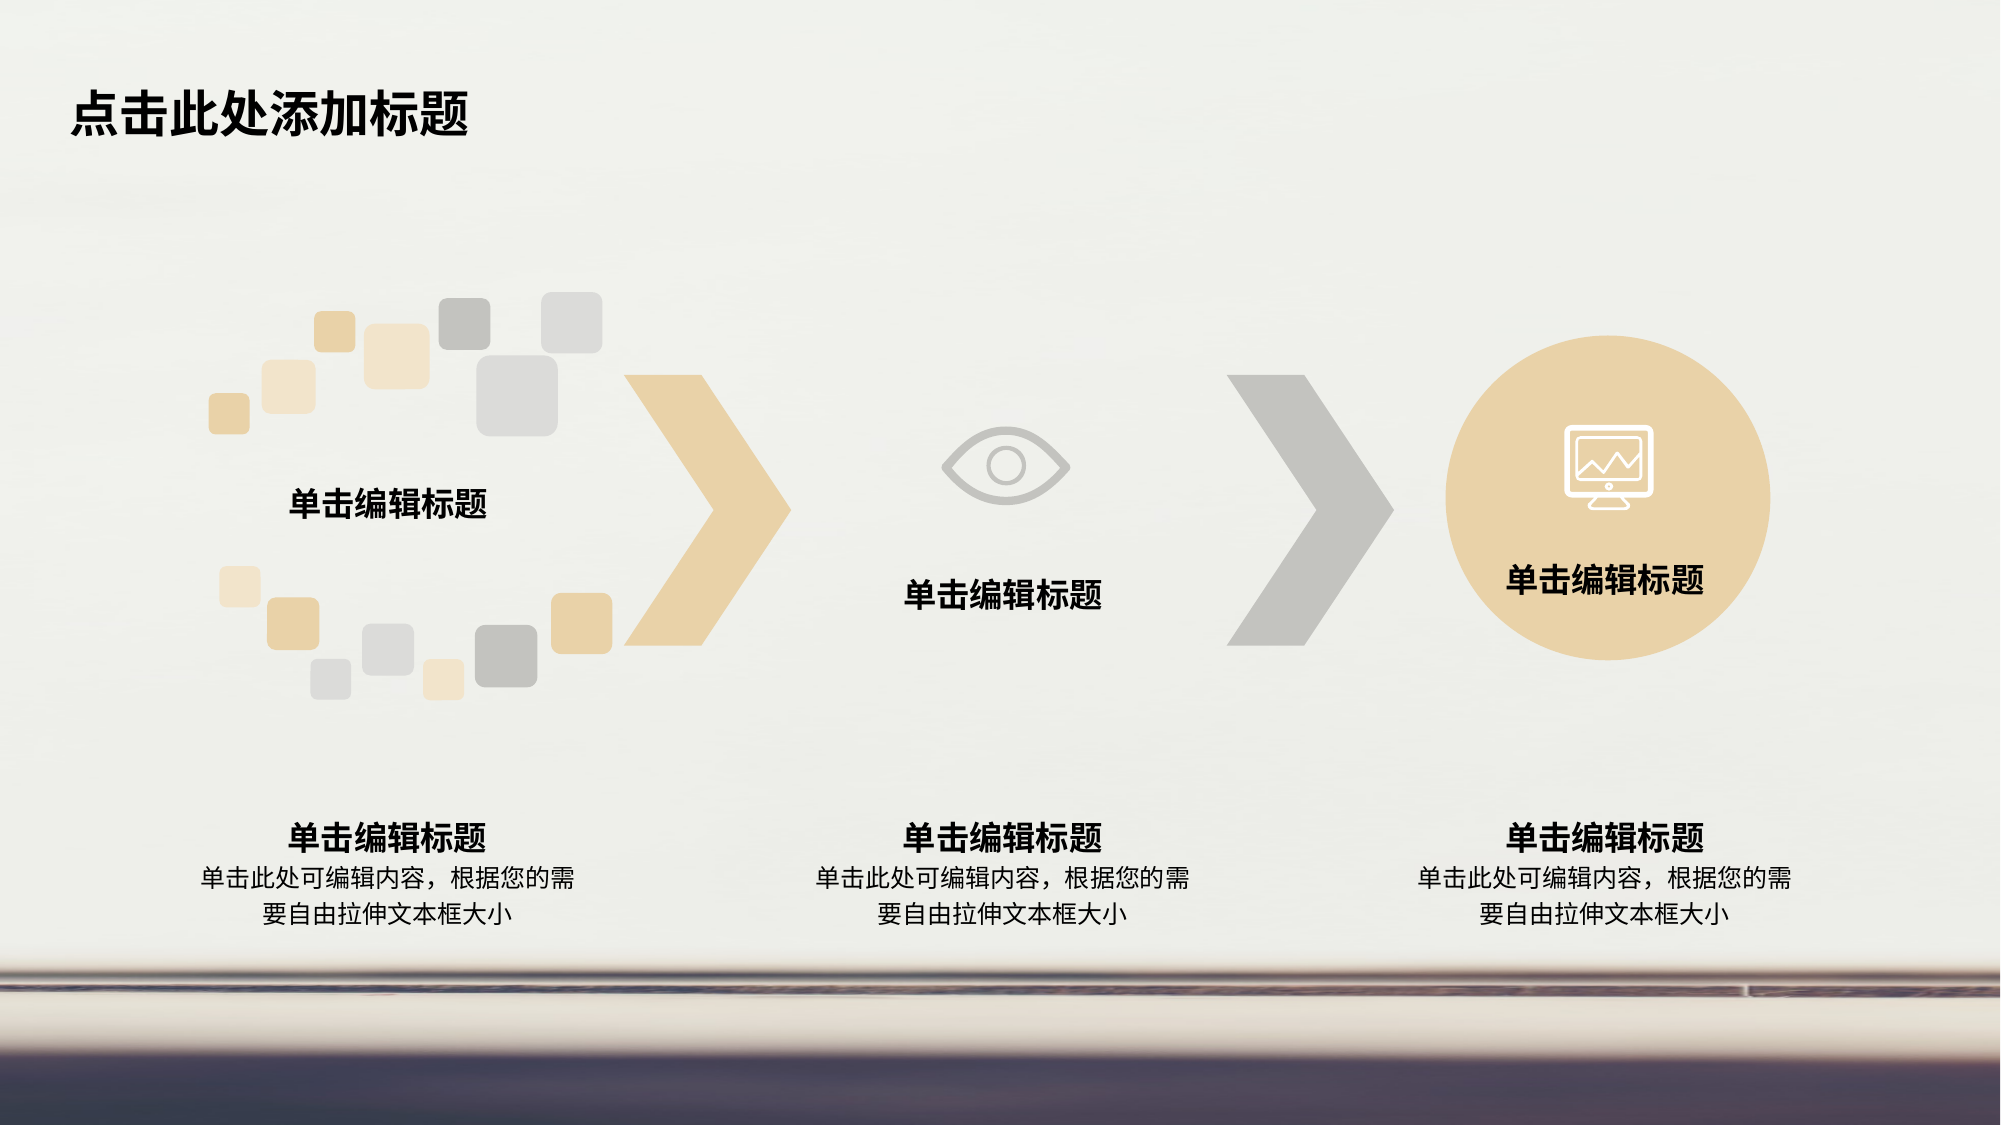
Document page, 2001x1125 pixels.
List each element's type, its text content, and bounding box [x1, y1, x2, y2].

text_box [541, 292, 603, 354]
text_box [310, 658, 352, 700]
text_box 单击此处可编辑内容，根据您的需要自由拉伸文本框大小 [196, 856, 580, 929]
text_box 单击编辑标题 [195, 809, 580, 858]
text_box [219, 566, 261, 608]
text_box [363, 323, 430, 390]
text_box 单击编辑标题 [1412, 809, 1797, 858]
text_box 单击编辑标题 [275, 475, 502, 524]
text_box [476, 355, 558, 437]
text_box [1226, 374, 1395, 646]
text_box 单击此处可编辑内容，根据您的需要自由拉伸文本框大小 [1413, 856, 1797, 929]
text_box [423, 659, 465, 701]
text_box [1564, 424, 1654, 511]
text_box [362, 623, 415, 676]
text_box [314, 311, 356, 353]
text_box [208, 393, 250, 435]
text_box [438, 298, 491, 350]
text_box 单击编辑标题 [810, 809, 1195, 858]
text_box 单击编辑标题 [890, 566, 1117, 615]
picture [0, 0, 2001, 1125]
text_box [1445, 335, 1771, 661]
text_box [551, 592, 613, 655]
text_box [474, 624, 538, 688]
text_box 点击此处添加标题 [55, 75, 507, 151]
text_box 单击编辑标题 [1491, 551, 1718, 600]
text_box 单击此处可编辑内容，根据您的需要自由拉伸文本框大小 [811, 856, 1195, 929]
text_box [266, 597, 320, 651]
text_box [941, 426, 1071, 506]
text_box [261, 359, 316, 414]
text_box [623, 374, 792, 646]
